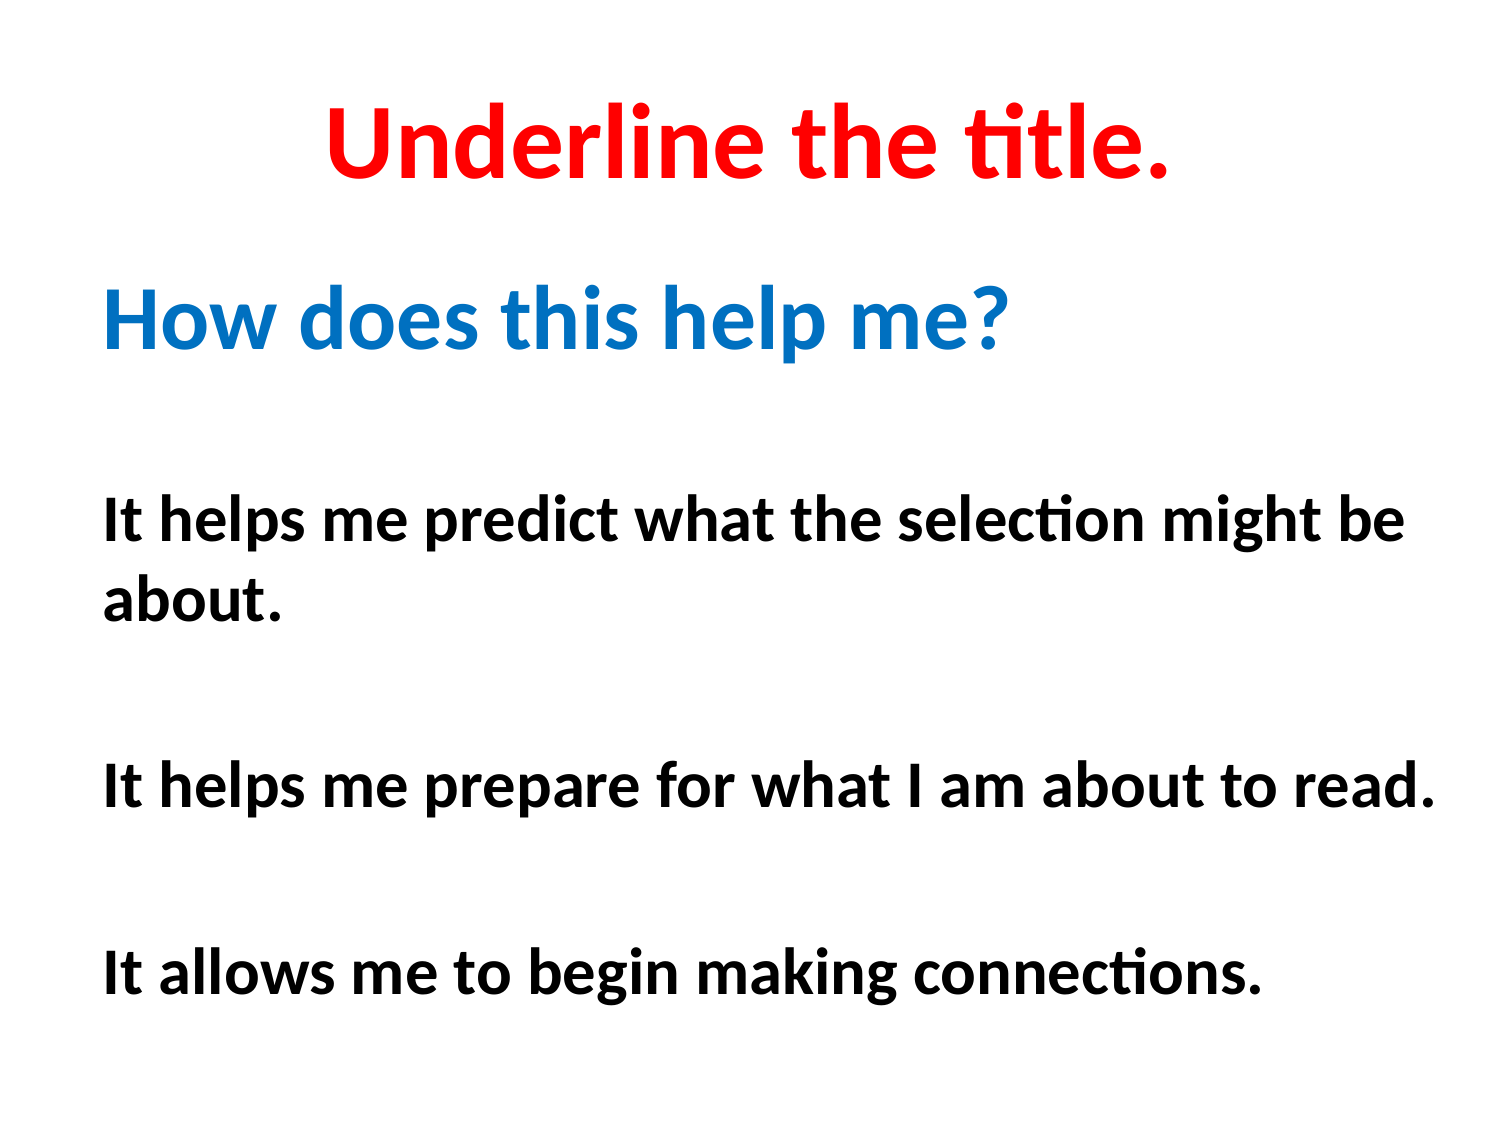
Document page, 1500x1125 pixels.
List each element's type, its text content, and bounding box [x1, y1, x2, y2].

title Underline the title. [112, 62, 1388, 249]
subtitle How does this help me? It helps me predict what the selection might be about. It helps me prepare for what I am about to read. It allows me to begin making connections. [87, 249, 1475, 1125]
